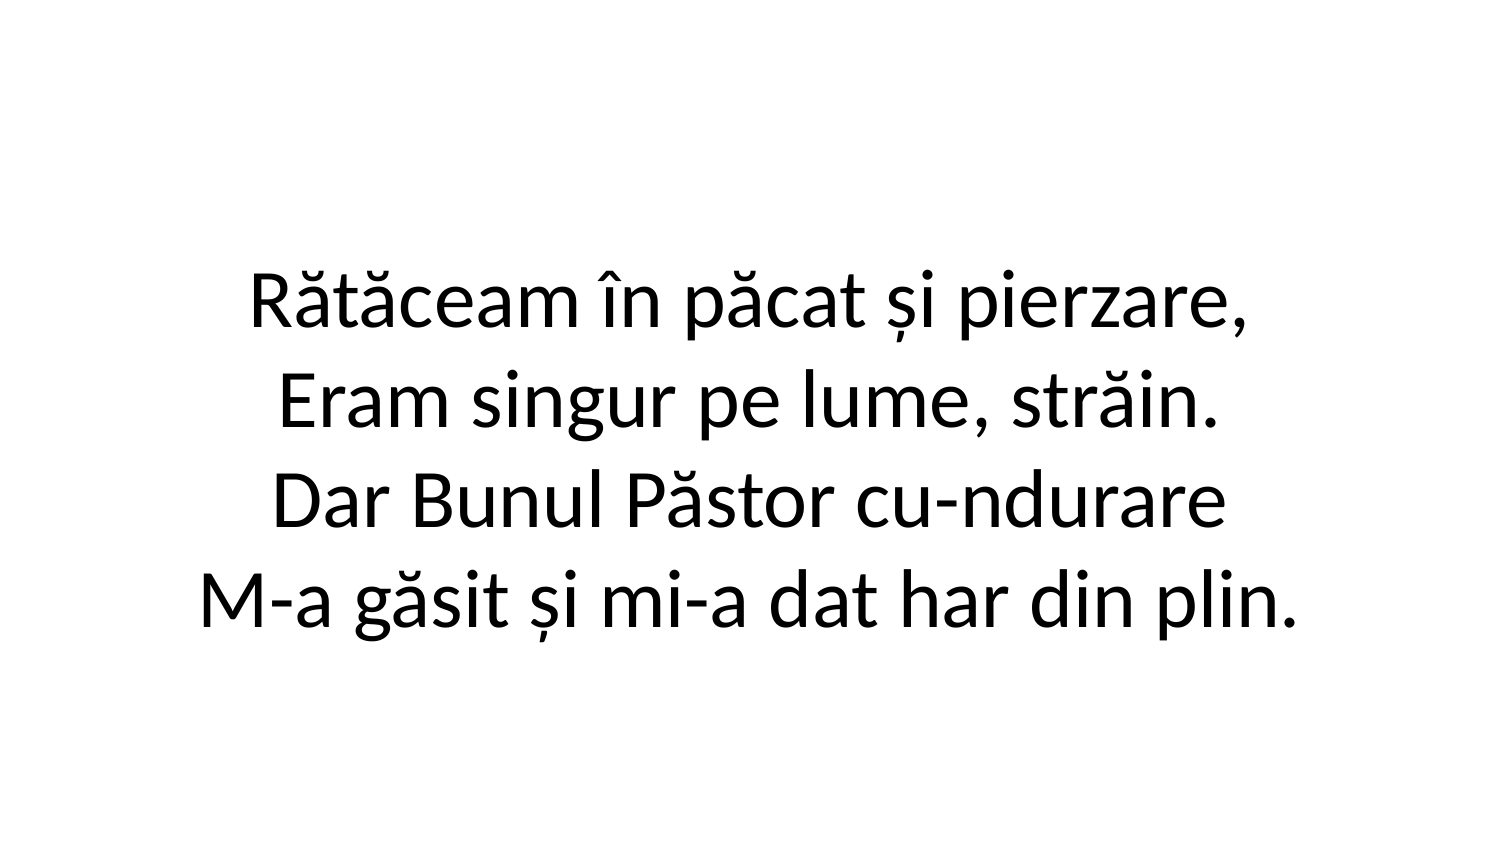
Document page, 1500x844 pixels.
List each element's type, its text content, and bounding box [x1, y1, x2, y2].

text_box Rătăceam în păcat și pierzare, Eram singur pe lume, străin. Dar Bunul Păstor cu-ndurare M-a găsit și mi-a dat har din plin. [182, 192, 1317, 652]
